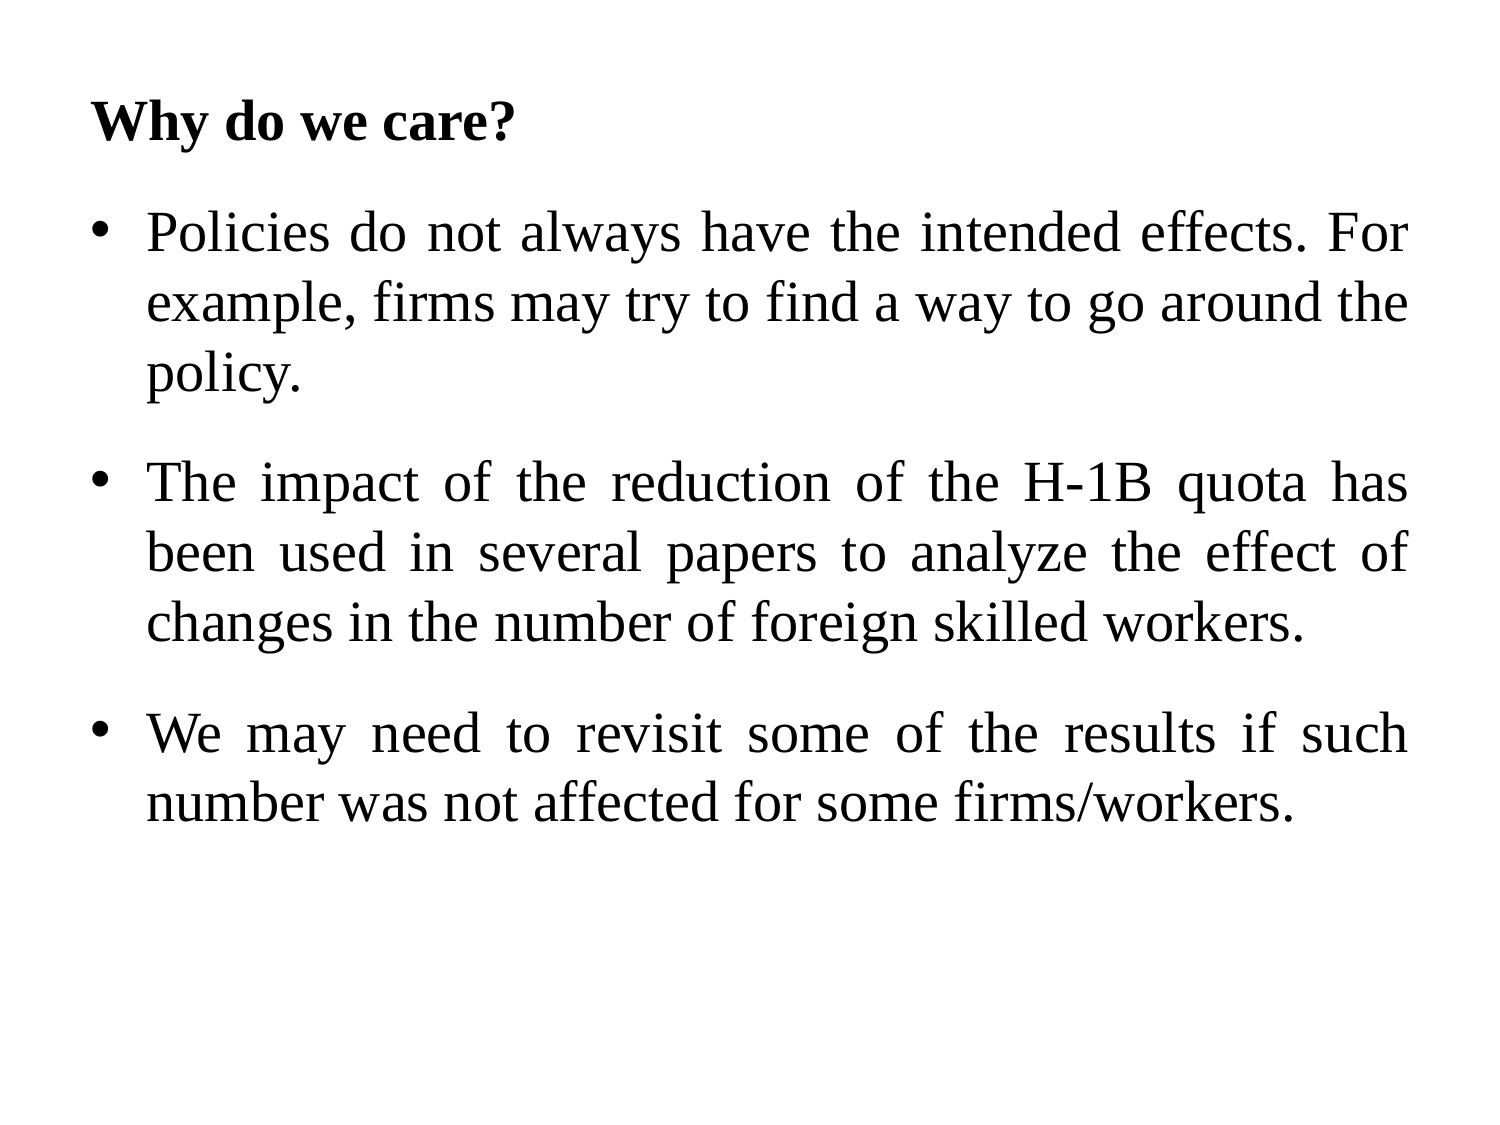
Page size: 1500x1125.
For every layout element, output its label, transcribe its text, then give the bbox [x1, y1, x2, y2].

list Why do we care? Policies do not always have the intended effects. For example, firms may try to find a way to go around the policy. The impact of the reduction of the H-1B quota has been used in several papers to analyze the effect of changes in the number of foreign skilled workers. We may need to revisit some of the results if such number was not affected for some firms/workers. [75, 75, 1425, 1005]
